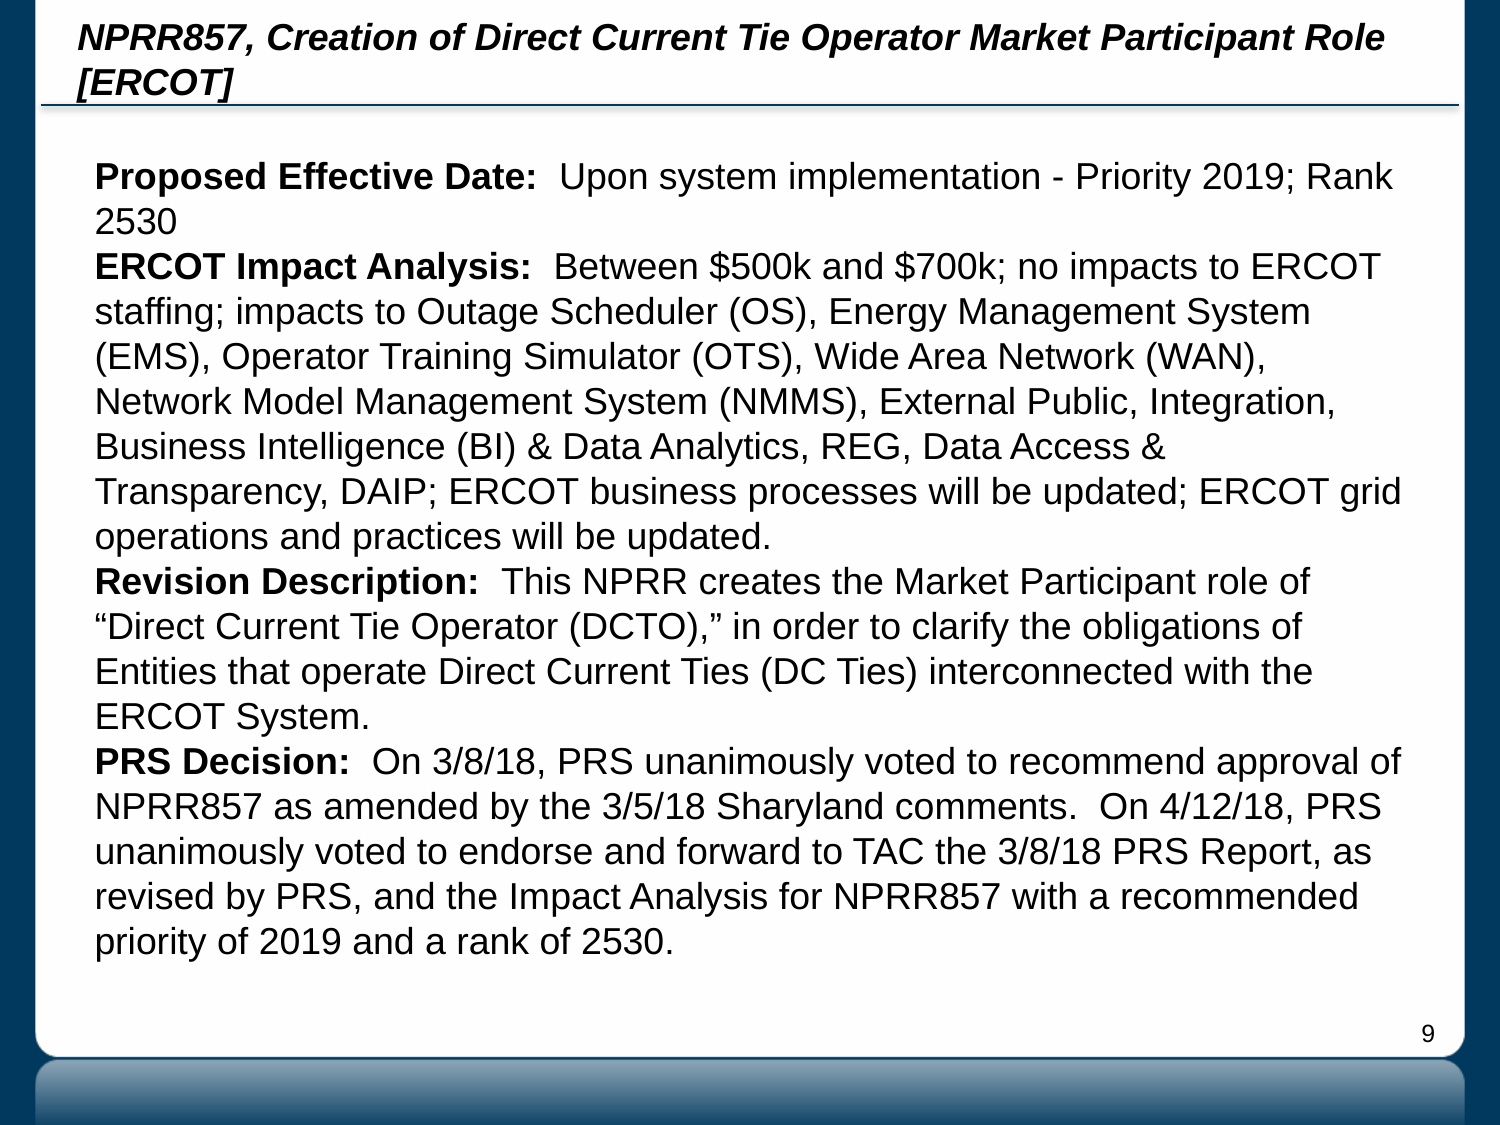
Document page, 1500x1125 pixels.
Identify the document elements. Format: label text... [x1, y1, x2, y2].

title NPRR857, Creation of Direct Current Tie Operator Market Participant Role [ERCOT] [62, 20, 1450, 97]
text_box Proposed Effective Date: Upon system implementation - Priority 2019; Rank 2530 ERCOT Impact Analysis: Between $500k and $700k; no impacts to ERCOT staffing; impacts to Outage Scheduler (OS), Energy Management System (EMS), Operator Training Simulator (OTS), Wide Area Network (WAN), Network Model Management System (NMMS), External Public, Integration, Business Intelligence (BI) & Data Analytics, REG, Data Access & Transparency, DAIP; ERCOT business processes will be updated; ERCOT grid operations and practices will be updated. Revision Description: This NPRR creates the Market Participant role of “Direct Current Tie Operator (DCTO),” in order to clarify the obligations of Entities that operate Direct Current Ties (DC Ties) interconnected with the ERCOT System. PRS Decision: On 3/8/18, PRS unanimously voted to recommend approval of NPRR857 as amended by the 3/5/18 Sharyland comments. On 4/12/18, PRS unanimously voted to endorse and forward to TAC the 3/8/18 PRS Report, as revised by PRS, and the Impact Analysis for NPRR857 with a recommended priority of 2019 and a rank of 2530. [79, 144, 1419, 969]
picture [35, 0, 1465, 1125]
